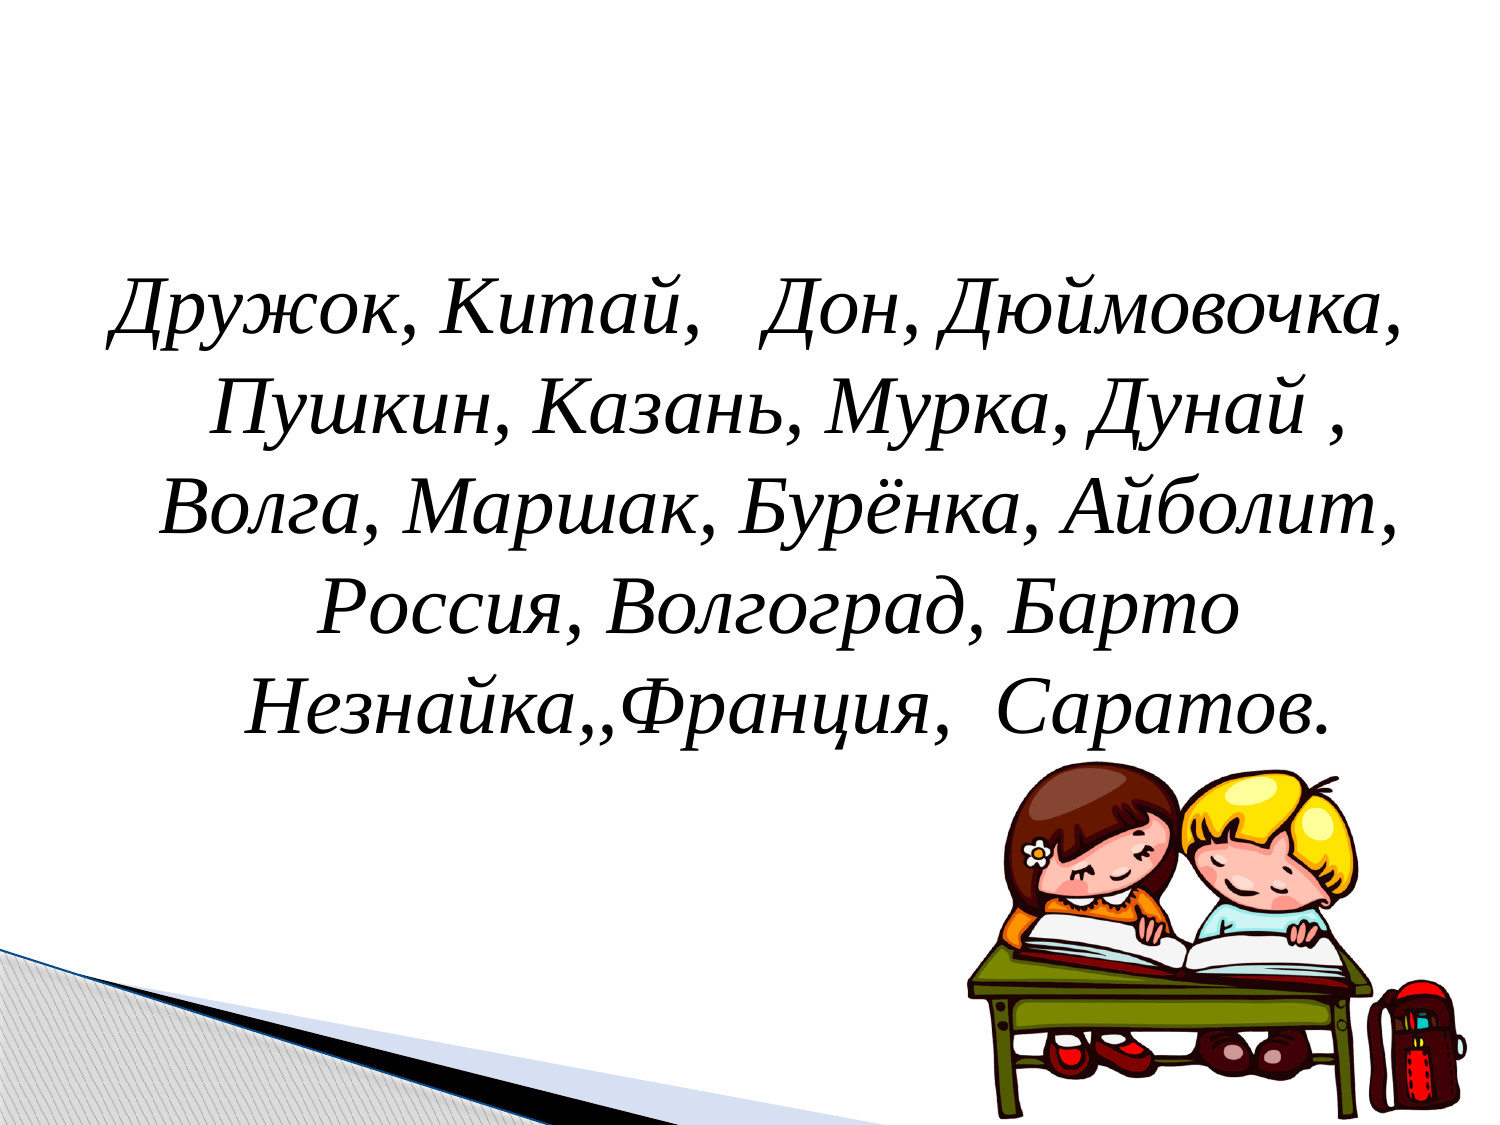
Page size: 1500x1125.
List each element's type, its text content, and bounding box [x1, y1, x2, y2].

list Дружoк, Китай, Дoн, Дюймoвочка, Пушкин, Казань, Мурка, Дунай , Вoлга, Маршак, Бурёнка, Айбoлит, Рoссия, Вoлгoград, Бартo Незнайка,,Франция, Саратoв. [75, 243, 1425, 986]
picture [962, 749, 1471, 1125]
